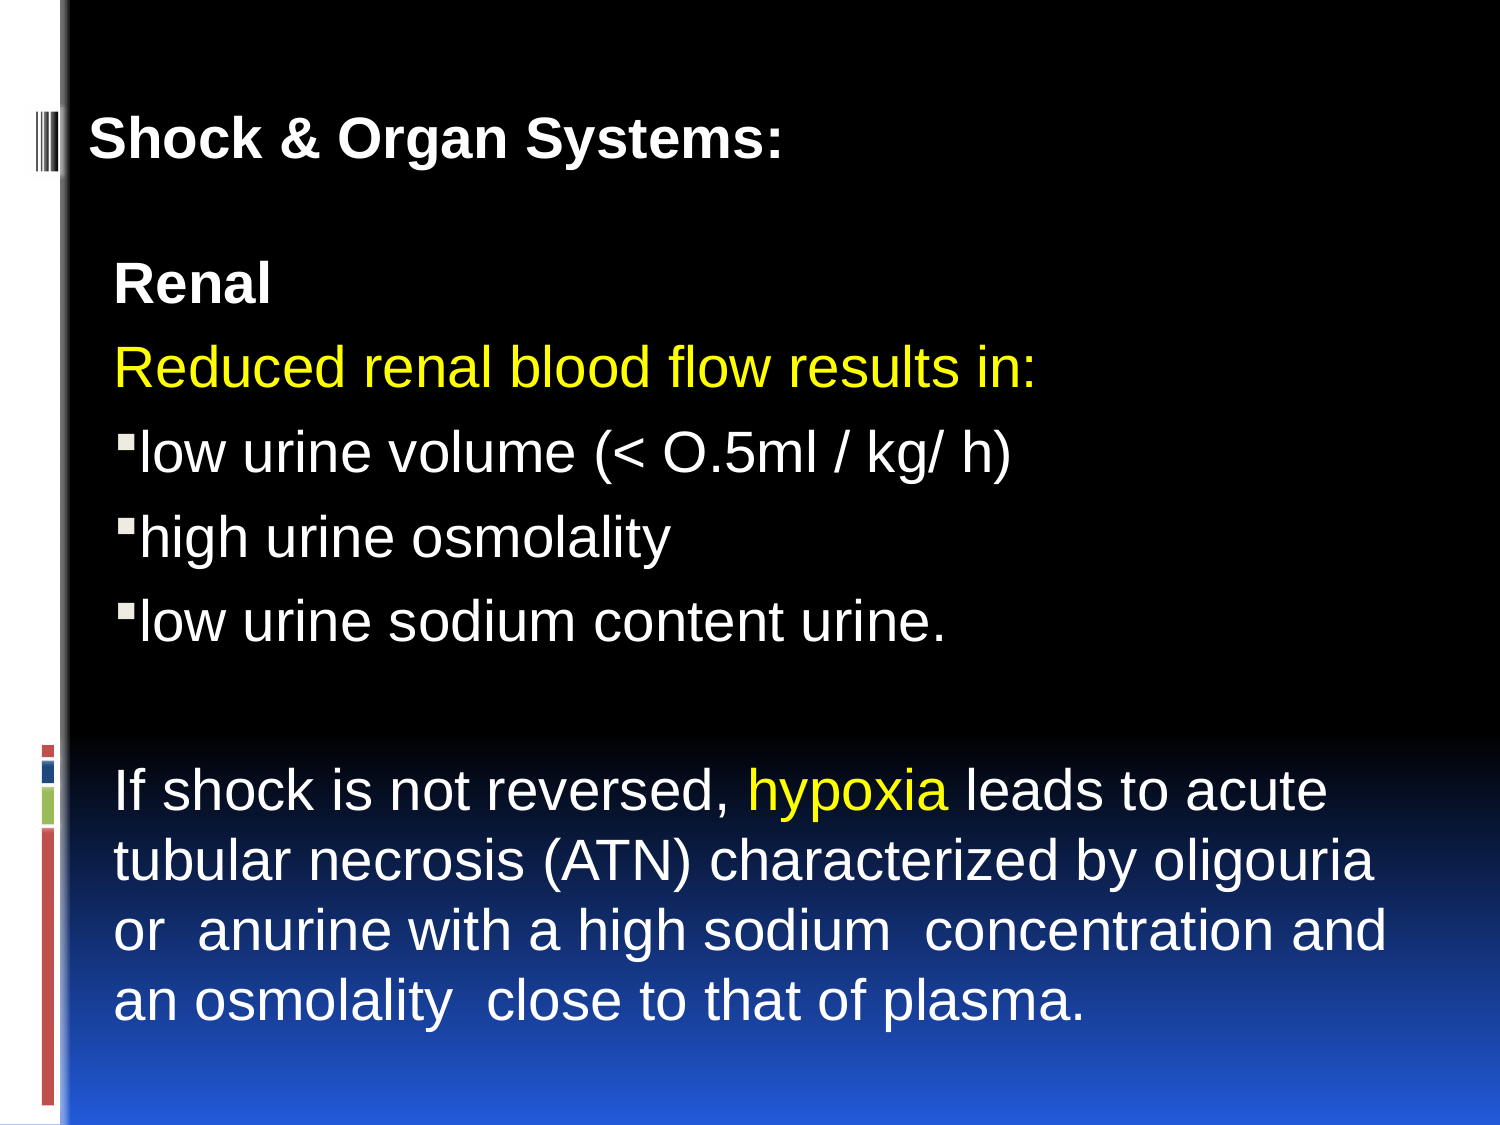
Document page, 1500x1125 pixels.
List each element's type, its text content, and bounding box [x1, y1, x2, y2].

list Renal Reduced renal blood flow results in: low urine volume (< O.5ml / kg/ h) high urine osmolality low urine sodium content urine. If shock is not reversed, hypoxia leads to acute tubular necrosis (ATN) characterized by oligouria or anurine with a high sodium concentration and an osmolality close to that of plasma. [87, 237, 1413, 988]
text_box Shock & Organ Systems: [62, 92, 850, 178]
